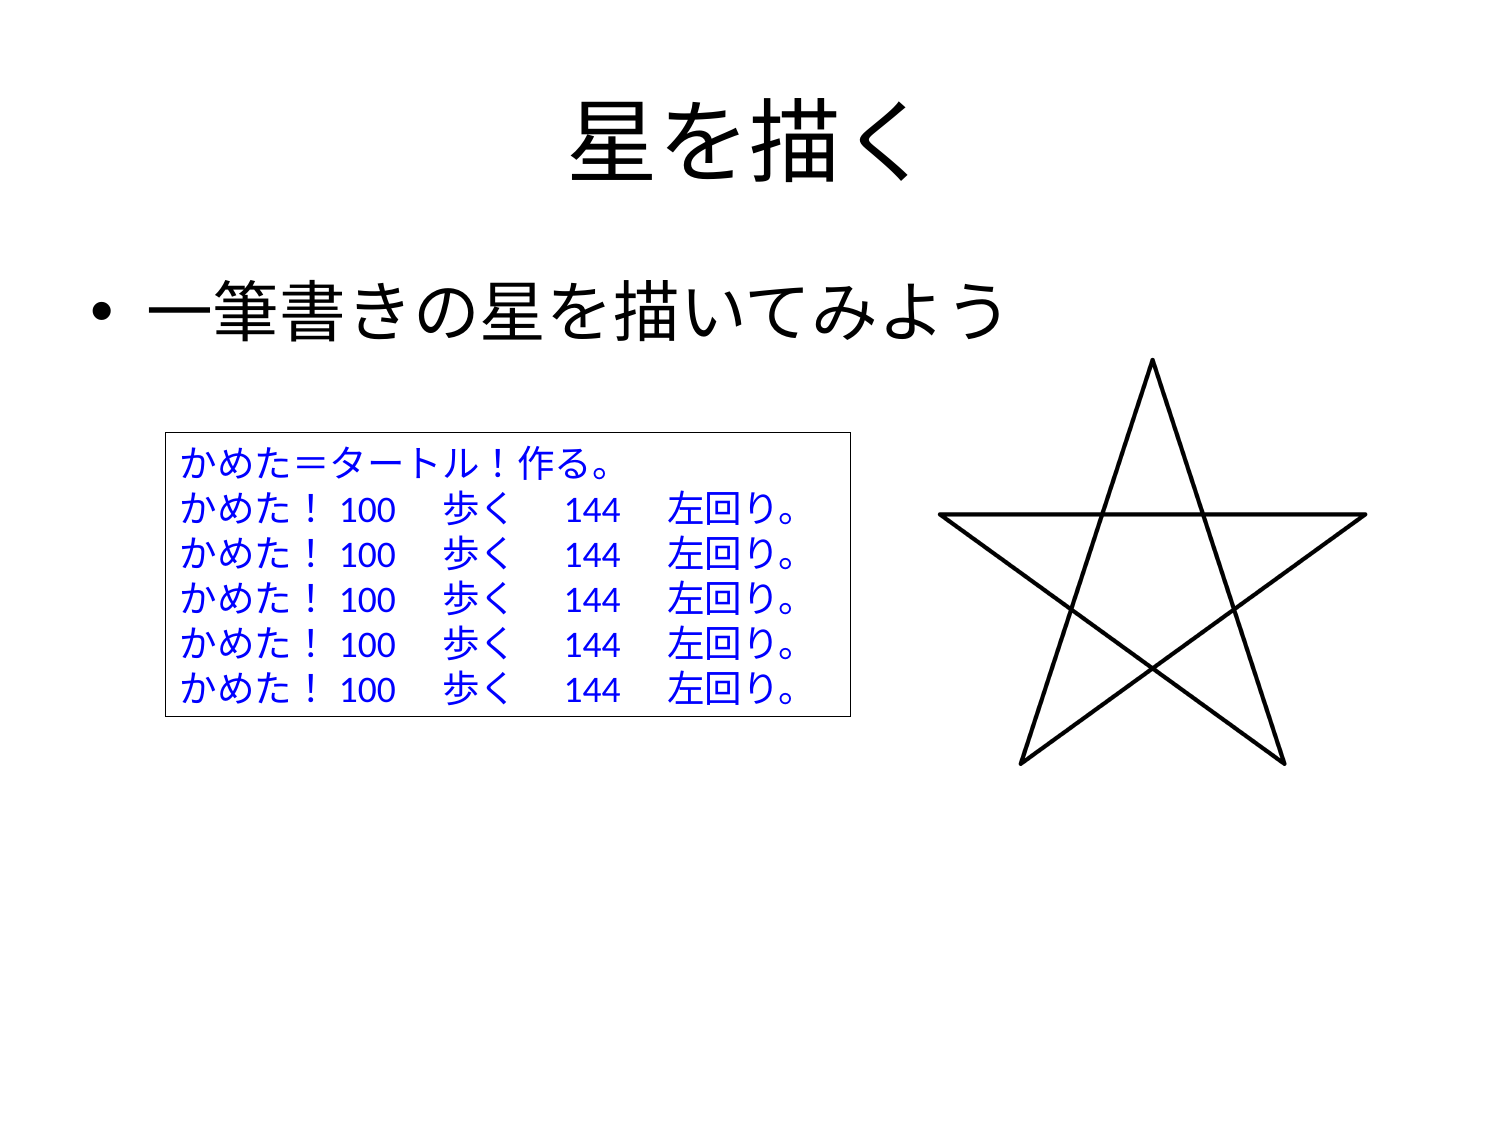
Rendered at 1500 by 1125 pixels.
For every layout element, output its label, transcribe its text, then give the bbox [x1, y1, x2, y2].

text_box かめた＝タートル！作る。 かめた！100 歩く 144 左回り。 かめた！100 歩く 144 左回り。 かめた！100 歩く 144 左回り。 かめた！100 歩く 144 左回り。 かめた！100 歩く 144 左回り。 [165, 432, 851, 717]
picture [937, 357, 1368, 768]
title 星を描く [75, 45, 1425, 233]
list 一筆書きの星を描いてみよう [75, 262, 1425, 1005]
